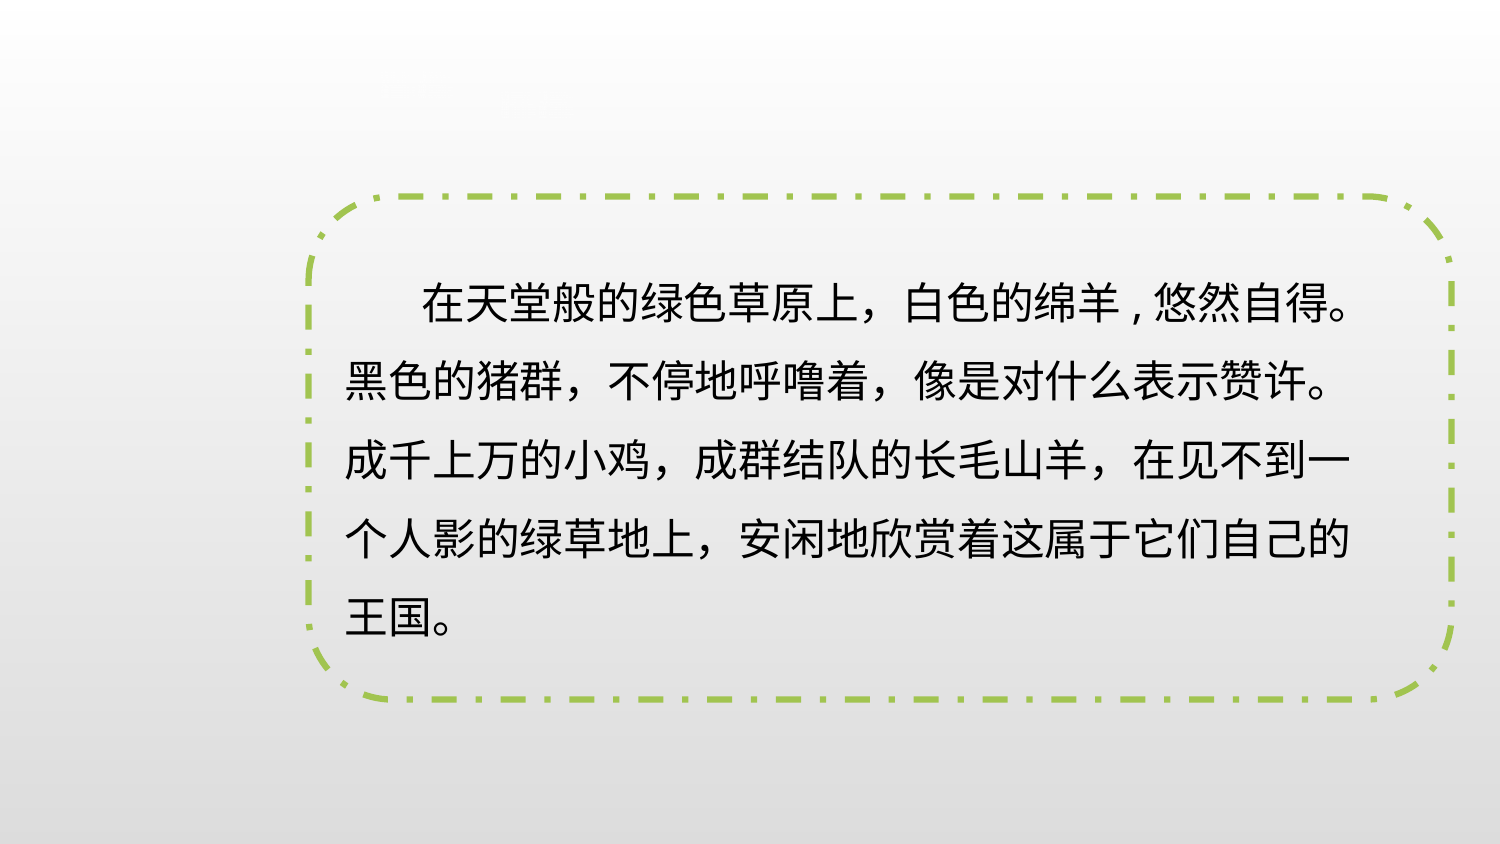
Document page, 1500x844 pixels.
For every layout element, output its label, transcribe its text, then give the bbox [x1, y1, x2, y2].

text_box 在天堂般的绿色草原上，白色的绵羊,悠然自得。黑色的猪群，不停地呼噜着，像是对什么表示赞许。成千上万的小鸡，成群结队的长毛山羊，在见不到一个人影的绿草地上，安闲地欣赏着这属于它们自己的王国。 [333, 243, 1405, 649]
text_box [307, 195, 1453, 701]
